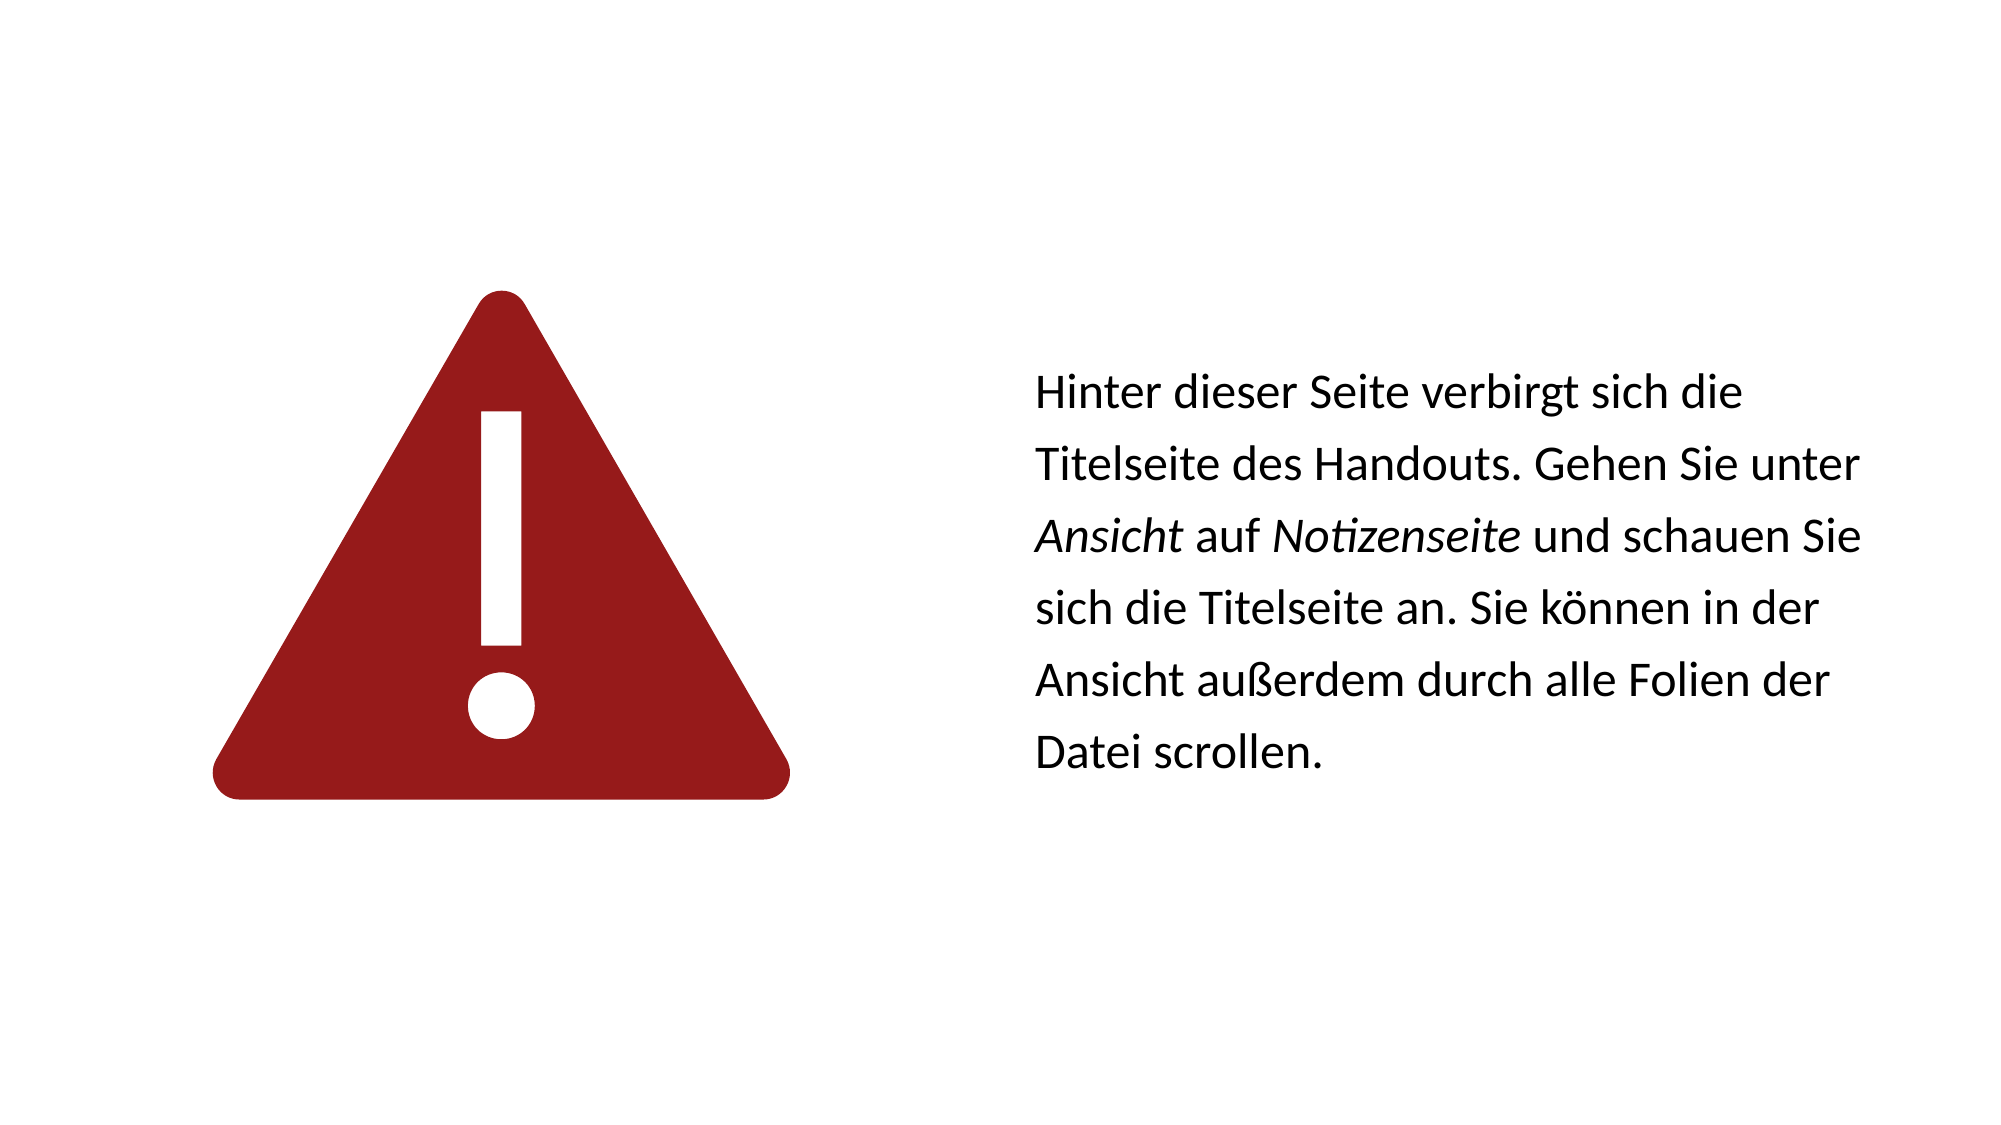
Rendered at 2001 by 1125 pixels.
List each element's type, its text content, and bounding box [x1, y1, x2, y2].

text_box Hinter dieser Seite verbirgt sich die Titelseite des Handouts. Gehen Sie unter Ansicht auf Notizenseite und schauen Sie sich die Titelseite an. Sie können in der Ansicht außerdem durch alle Folien der Datei scrollen. [1020, 339, 1925, 786]
text_box [212, 290, 790, 800]
